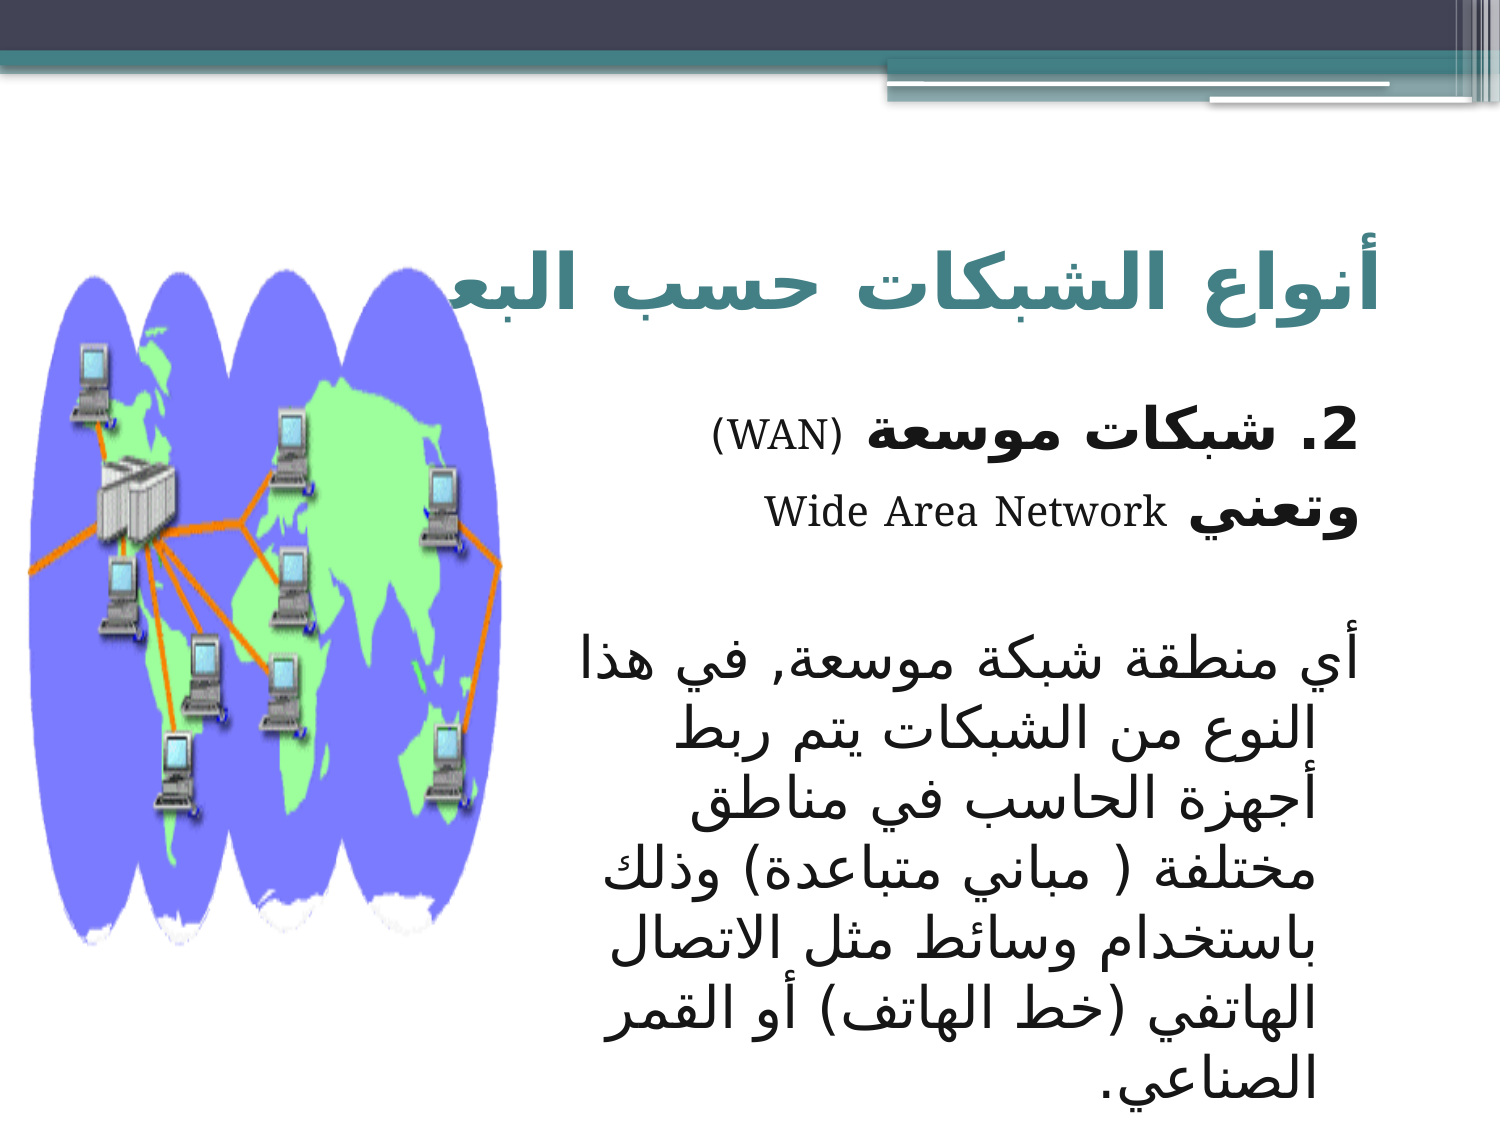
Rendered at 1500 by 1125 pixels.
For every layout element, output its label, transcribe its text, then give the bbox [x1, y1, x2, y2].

list 2. شبكات موسعة (WAN) وتعني Wide Area Network أي منطقة شبكة موسعة, في هذا النوع من الشبكات يتم ربط أجهزة الحاسب في مناطق مختلفة ( مباني متباعدة) وذلك باستخدام وسائط مثل الاتصال الهاتفي (خط الهاتف) أو القمر الصناعي. [550, 384, 1395, 938]
picture [23, 257, 508, 957]
title أنواع الشبكات حسب البعد [75, 187, 1425, 363]
